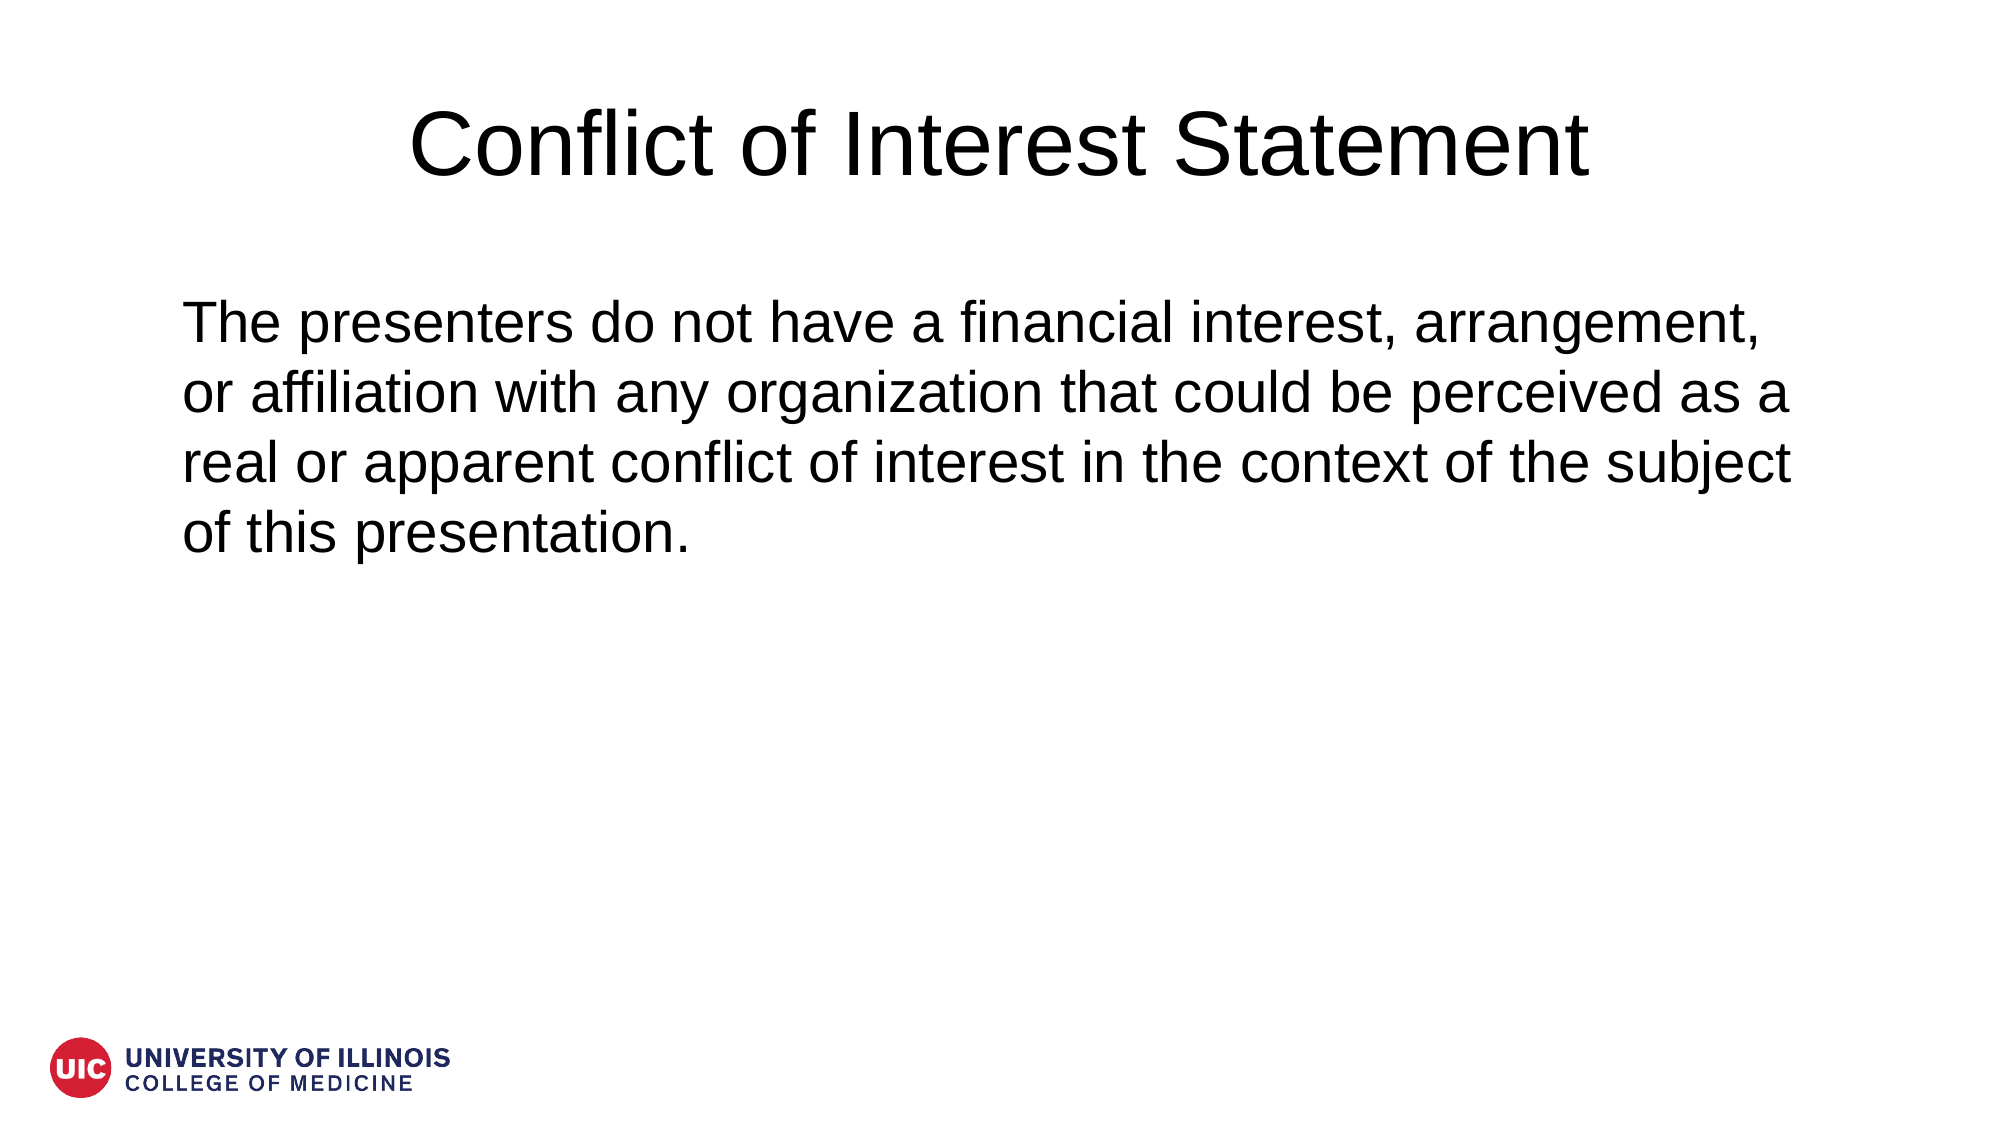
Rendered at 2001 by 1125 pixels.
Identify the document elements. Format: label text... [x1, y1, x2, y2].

picture [50, 1037, 450, 1098]
text_box The presenters do not have a financial interest, arrangement, or affiliation with any organization that could be perceived as a real or apparent conflict of interest in the context of the subject of this presentation. [167, 277, 1833, 572]
title Conflict of Interest Statement [99, 45, 1900, 233]
